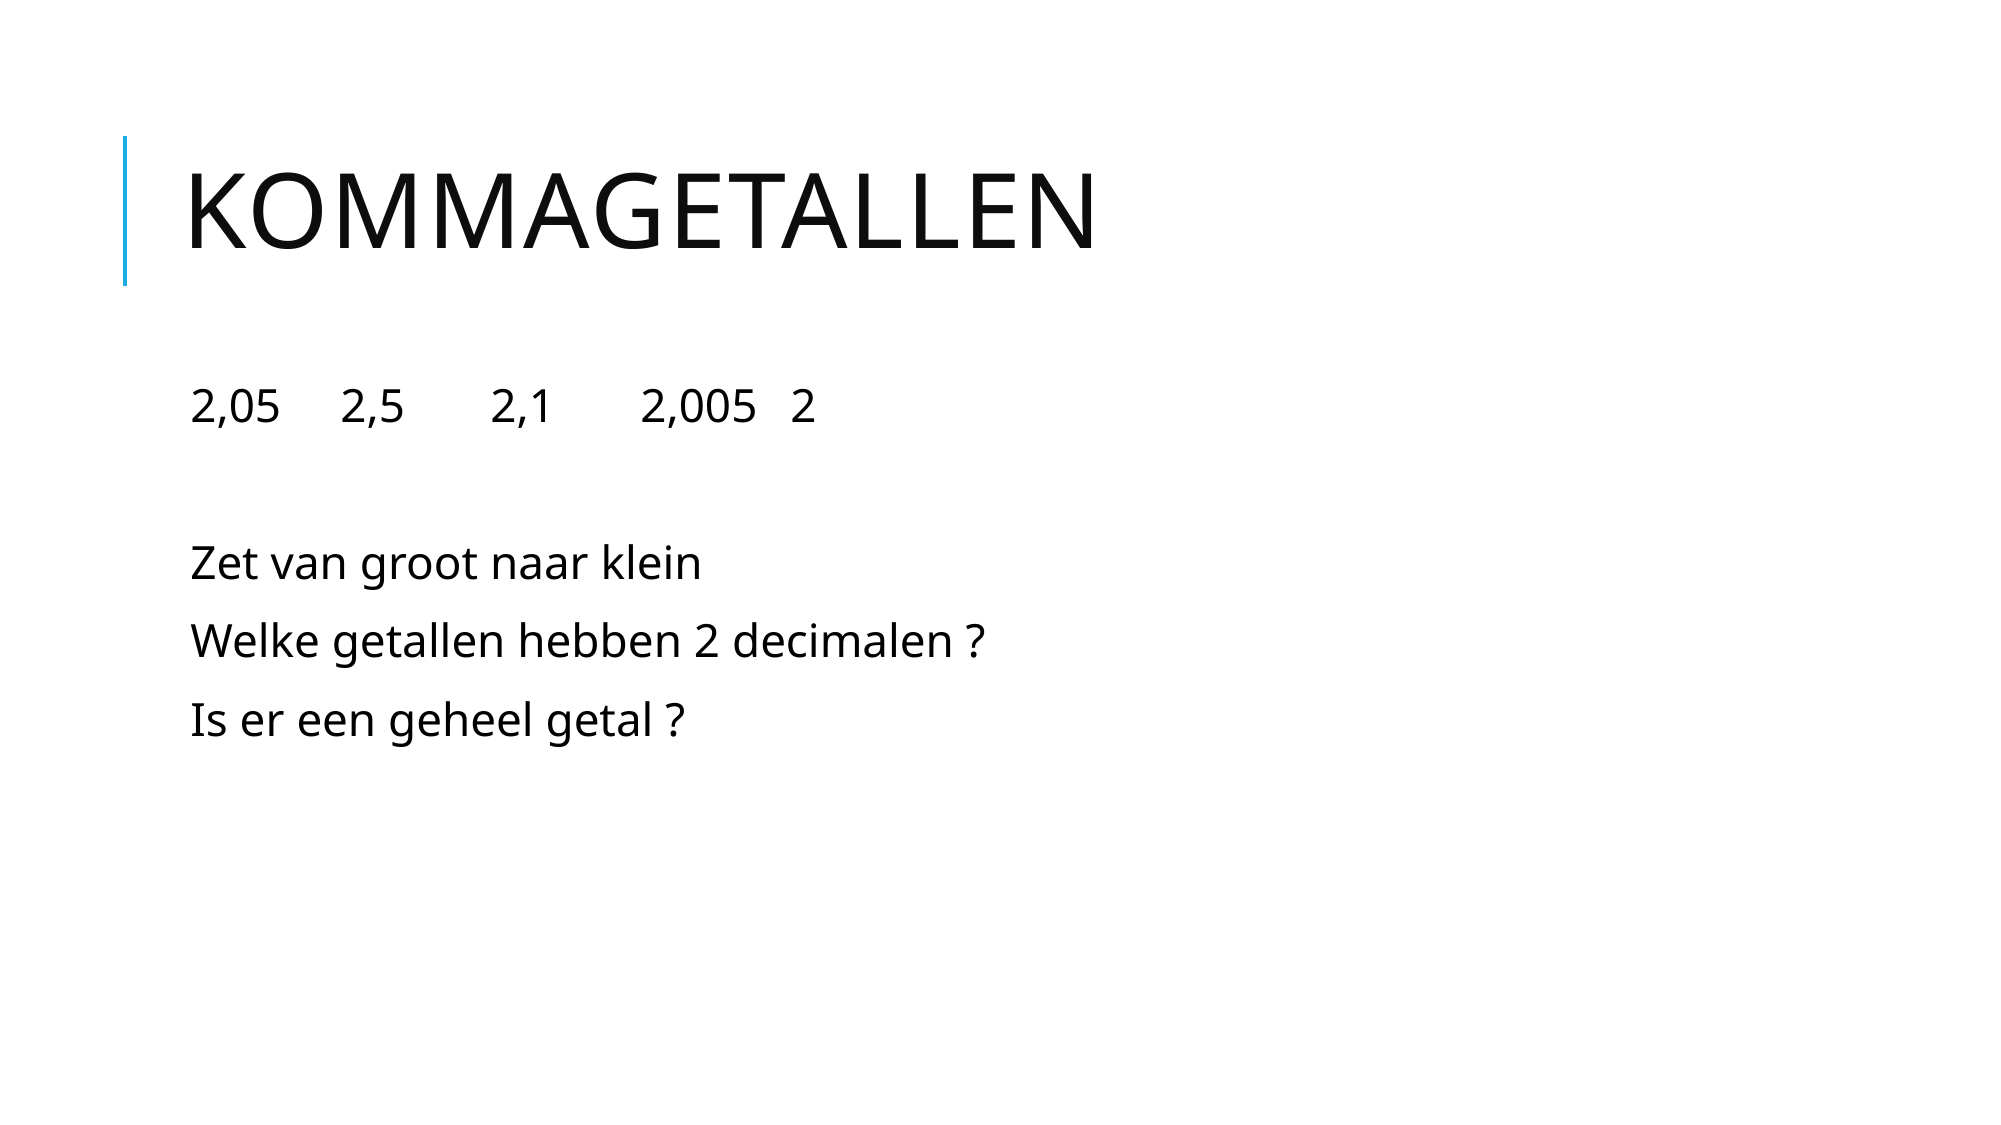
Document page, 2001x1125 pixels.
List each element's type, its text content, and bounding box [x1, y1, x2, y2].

list 2,05 2,5 2,1 2,005 2 Zet van groot naar klein Welke getallen hebben 2 decimalen ? Is er een geheel getal ? [168, 375, 1763, 1035]
title Kommagetallen [168, 96, 1763, 342]
